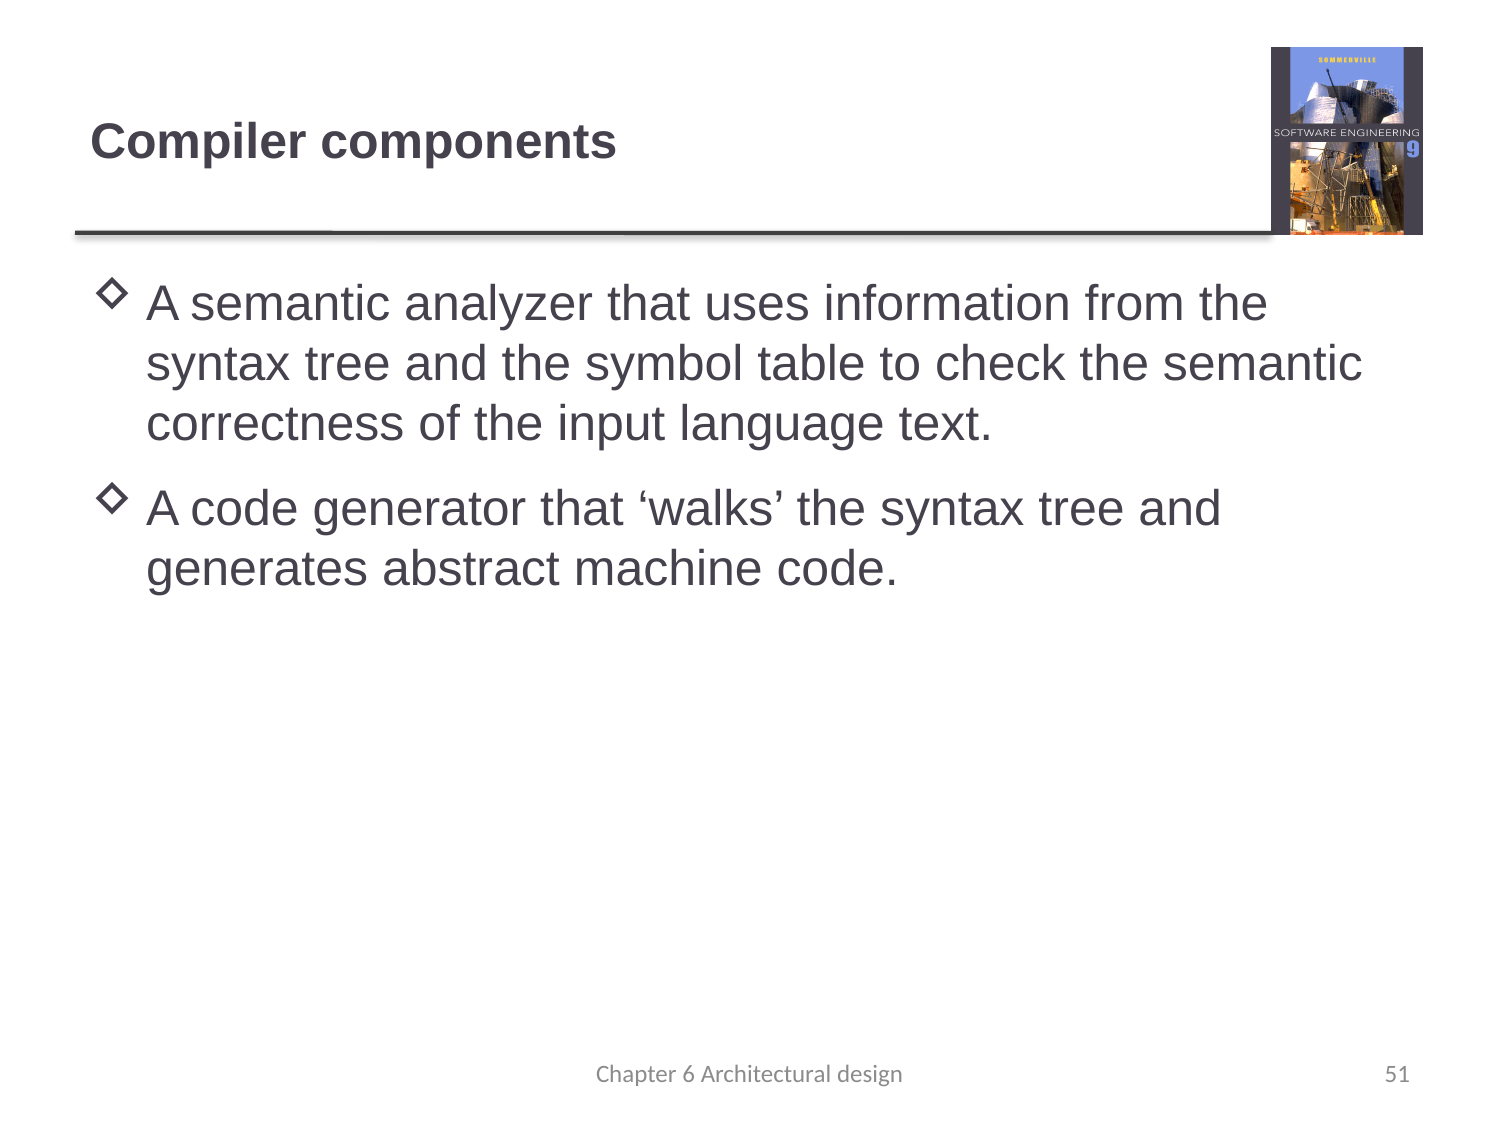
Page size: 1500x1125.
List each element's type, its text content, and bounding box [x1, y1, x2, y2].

list A semantic analyzer that uses information from the syntax tree and the symbol table to check the semantic correctness of the input language text. A code generator that ‘walks’ the syntax tree and generates abstract machine code. [75, 262, 1425, 1005]
footer Chapter 6 Architectural design [512, 1042, 988, 1103]
picture [1272, 47, 1423, 235]
title Compiler components [74, 44, 1272, 233]
slide_number 51 [1074, 1042, 1425, 1103]
